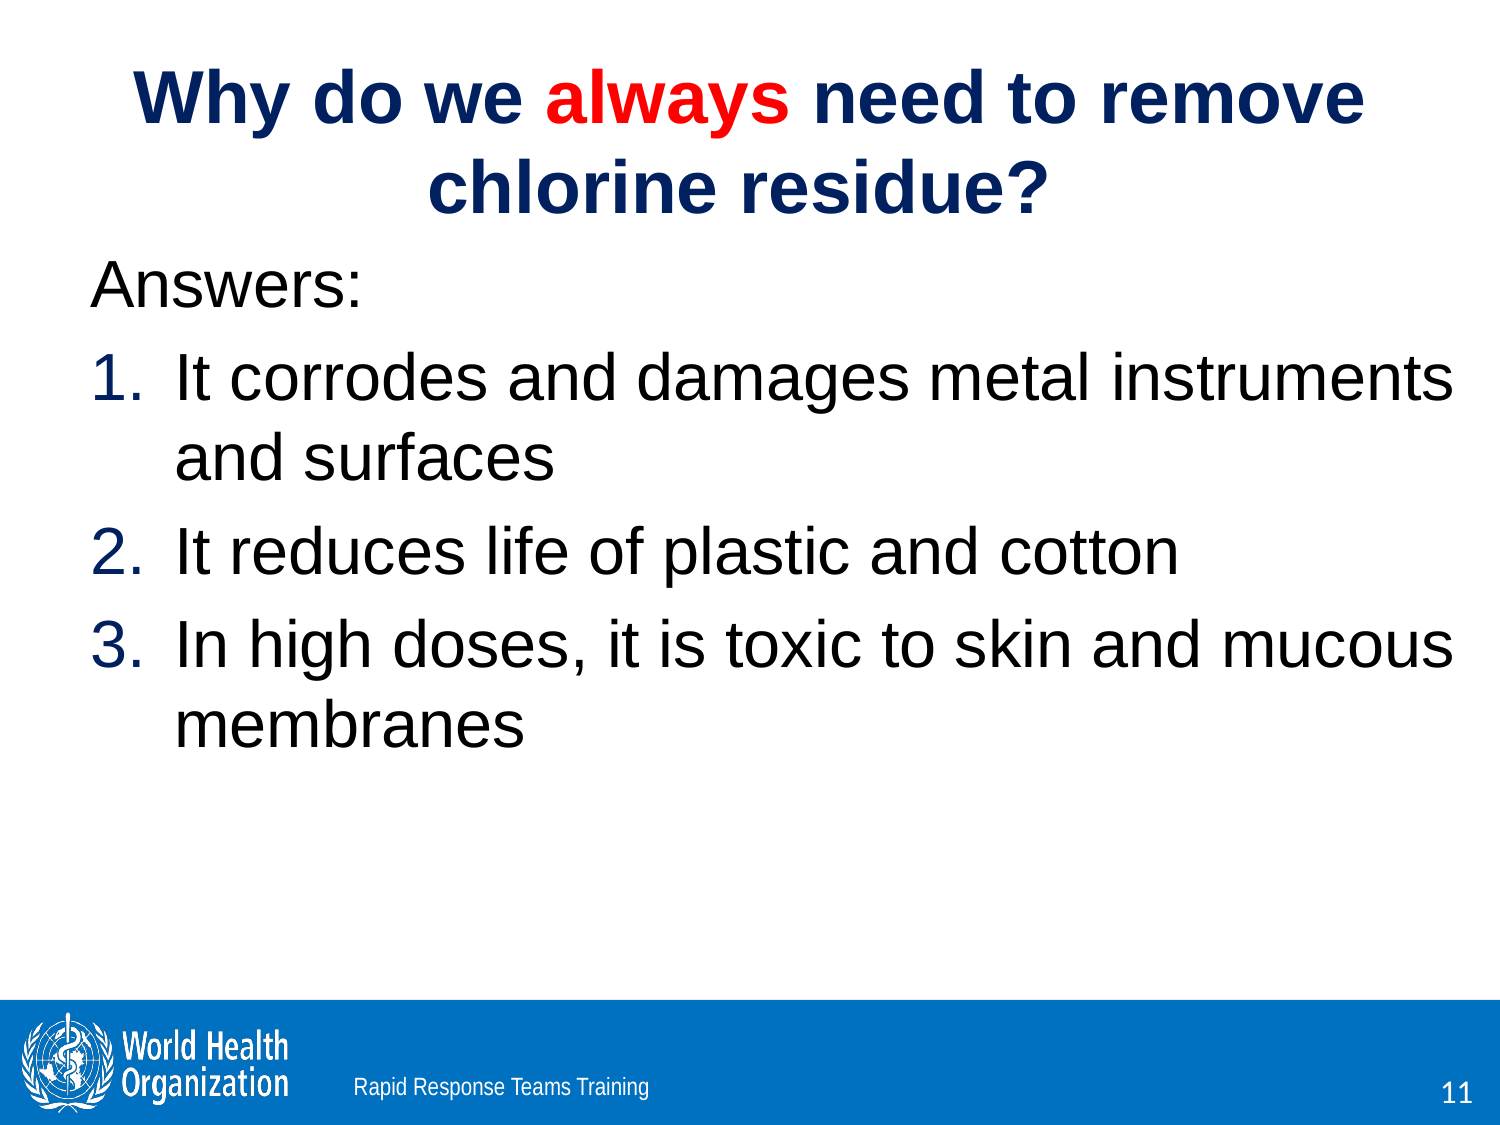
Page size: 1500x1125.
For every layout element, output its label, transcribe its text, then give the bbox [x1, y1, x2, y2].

list Answers: It corrodes and damages metal instruments and surfaces It reduces life of plastic and cotton In high doses, it is toxic to skin and mucous membranes [75, 174, 1500, 918]
title Why do we always need to remove chlorine residue? [0, 45, 1500, 233]
picture [21, 1012, 288, 1113]
